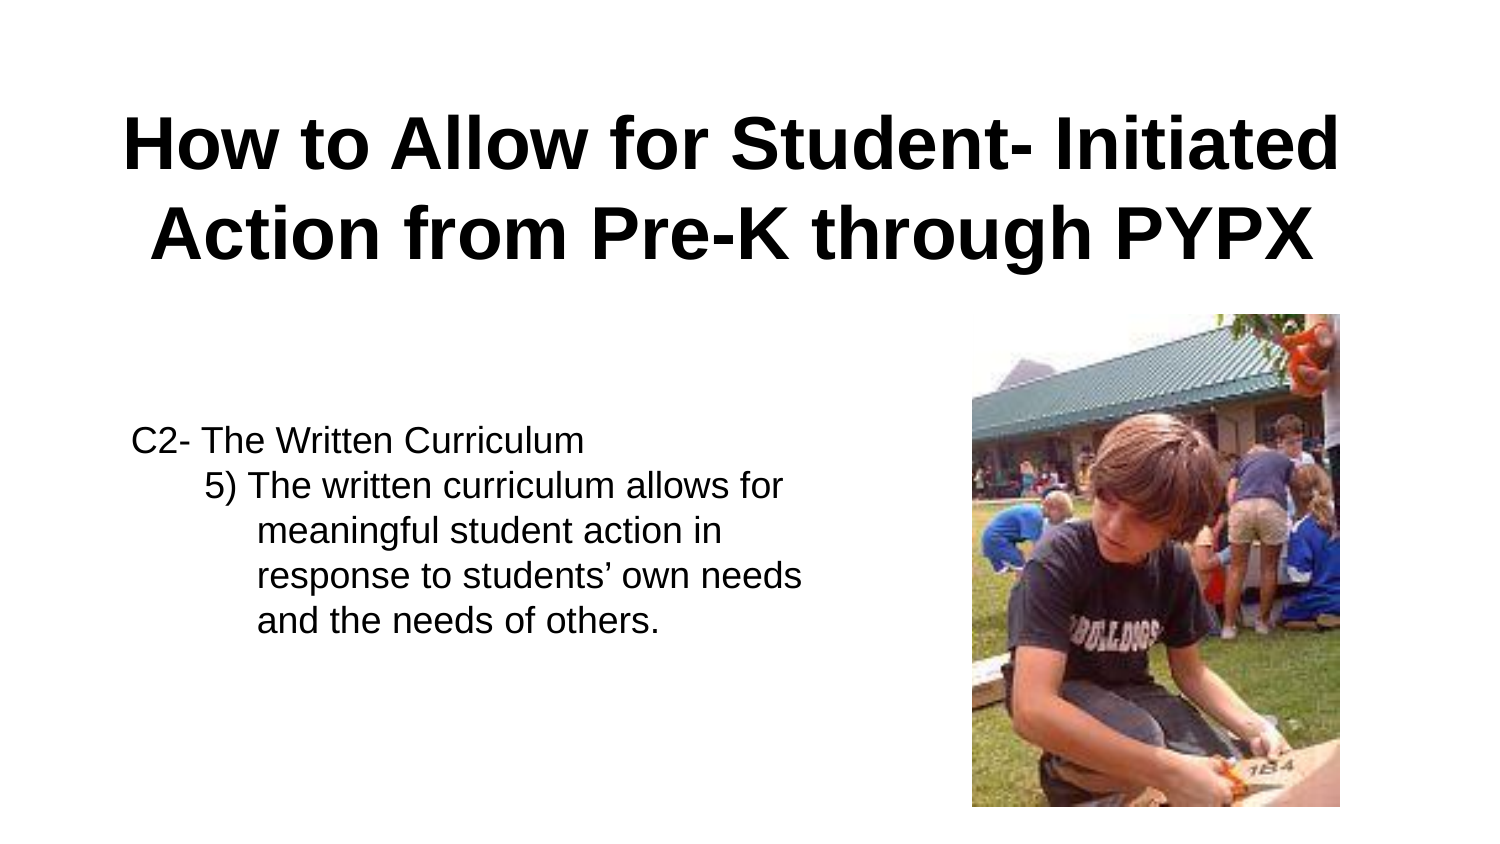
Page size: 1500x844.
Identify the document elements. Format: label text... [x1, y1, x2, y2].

picture [972, 313, 1340, 807]
title How to Allow for Student- Initiated Action from Pre-K through PYPX [57, 0, 1408, 470]
text_box C2- The Written Curriculum 5) The written curriculum allows for meaningful student action in response to students’ own needs and the needs of others. [115, 401, 889, 791]
